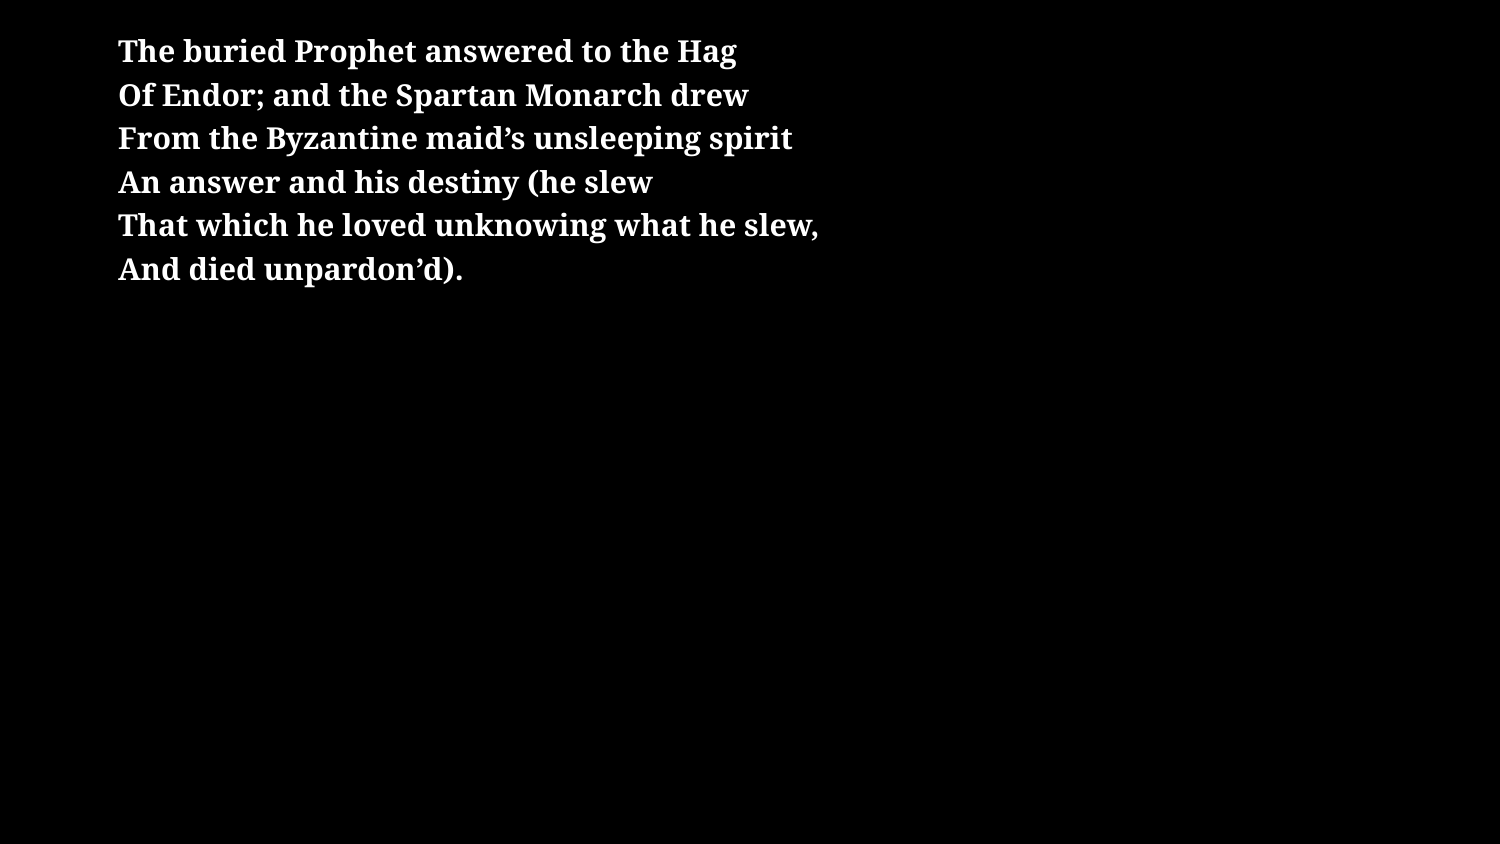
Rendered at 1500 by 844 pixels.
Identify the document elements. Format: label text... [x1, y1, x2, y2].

title The buried Prophet answered to the Hag Of Endor; and the Spartan Monarch drew From the Byzantine maid’s unsleeping spirit An answer and his destiny (he slew That which he loved unknowing what he slew, And died unpardon’d). [103, 17, 1397, 299]
